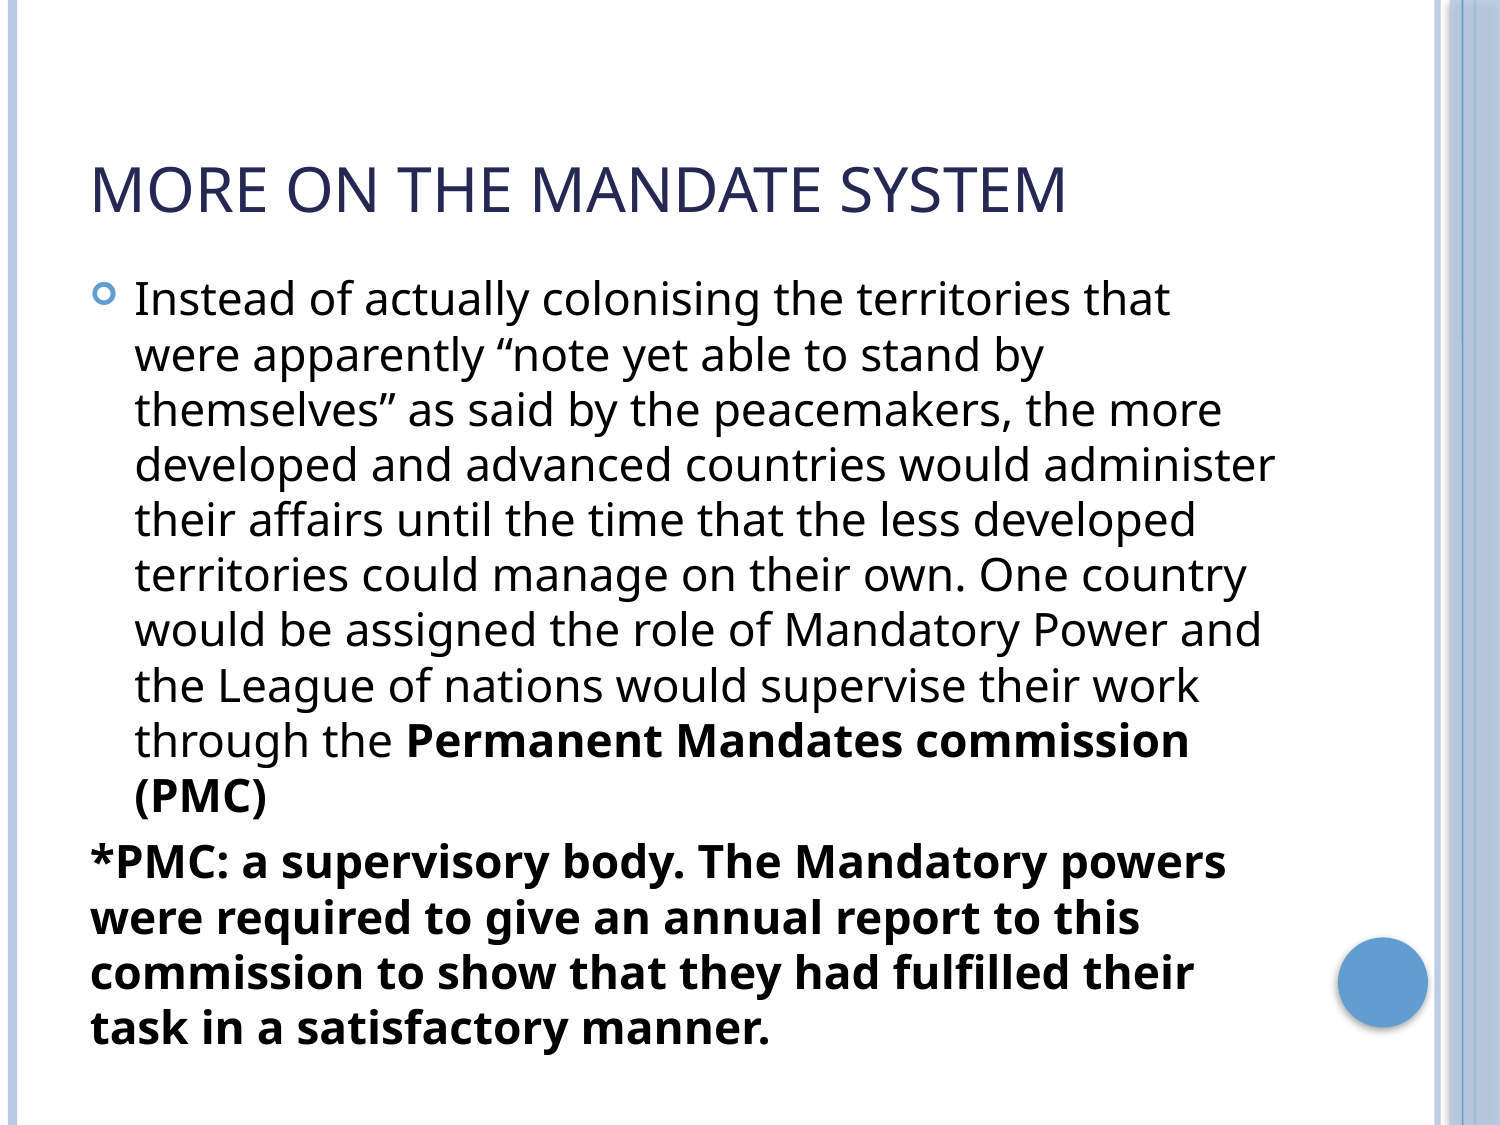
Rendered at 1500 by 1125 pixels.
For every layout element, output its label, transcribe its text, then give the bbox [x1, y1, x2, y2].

list Instead of actually colonising the territories that were apparently “note yet able to stand by themselves” as said by the peacemakers, the more developed and advanced countries would administer their affairs until the time that the less developed territories could manage on their own. One country would be assigned the role of Mandatory Power and the League of nations would supervise their work through the Permanent Mandates commission (PMC) *PMC: a supervisory body. The Mandatory powers were required to give an annual report to this commission to show that they had fulfilled their task in a satisfactory manner. [75, 262, 1300, 1062]
title More on the mandate system [75, 45, 1300, 233]
